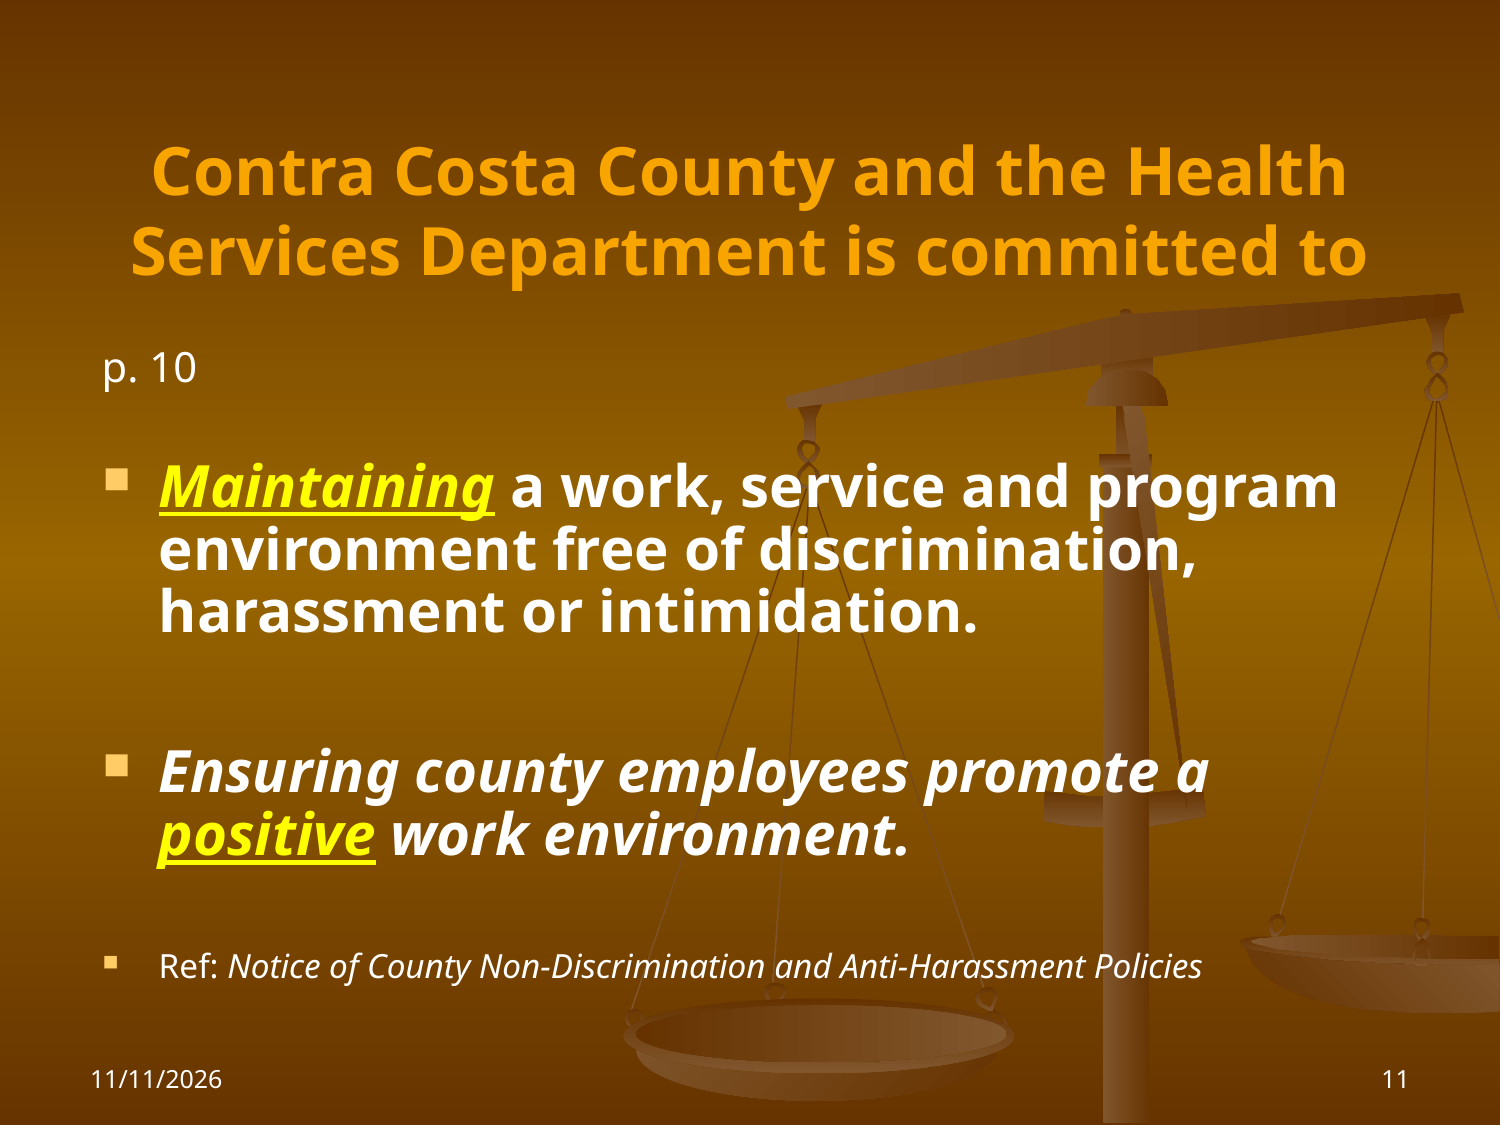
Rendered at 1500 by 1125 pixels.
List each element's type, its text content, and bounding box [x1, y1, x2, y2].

slide_number 11 [1074, 1029, 1426, 1106]
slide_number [74, 1029, 426, 1106]
text_box p. 10 [86, 333, 213, 399]
title Contra Costa County and the Health Services Department is committed to [74, 62, 1426, 355]
list Maintaining a work, service and program environment free of discrimination, harassment or intimidation. Ensuring county employees promote a positive work environment. Ref: Notice of County Non-Discrimination and Anti-Harassment Policies [87, 387, 1413, 1051]
